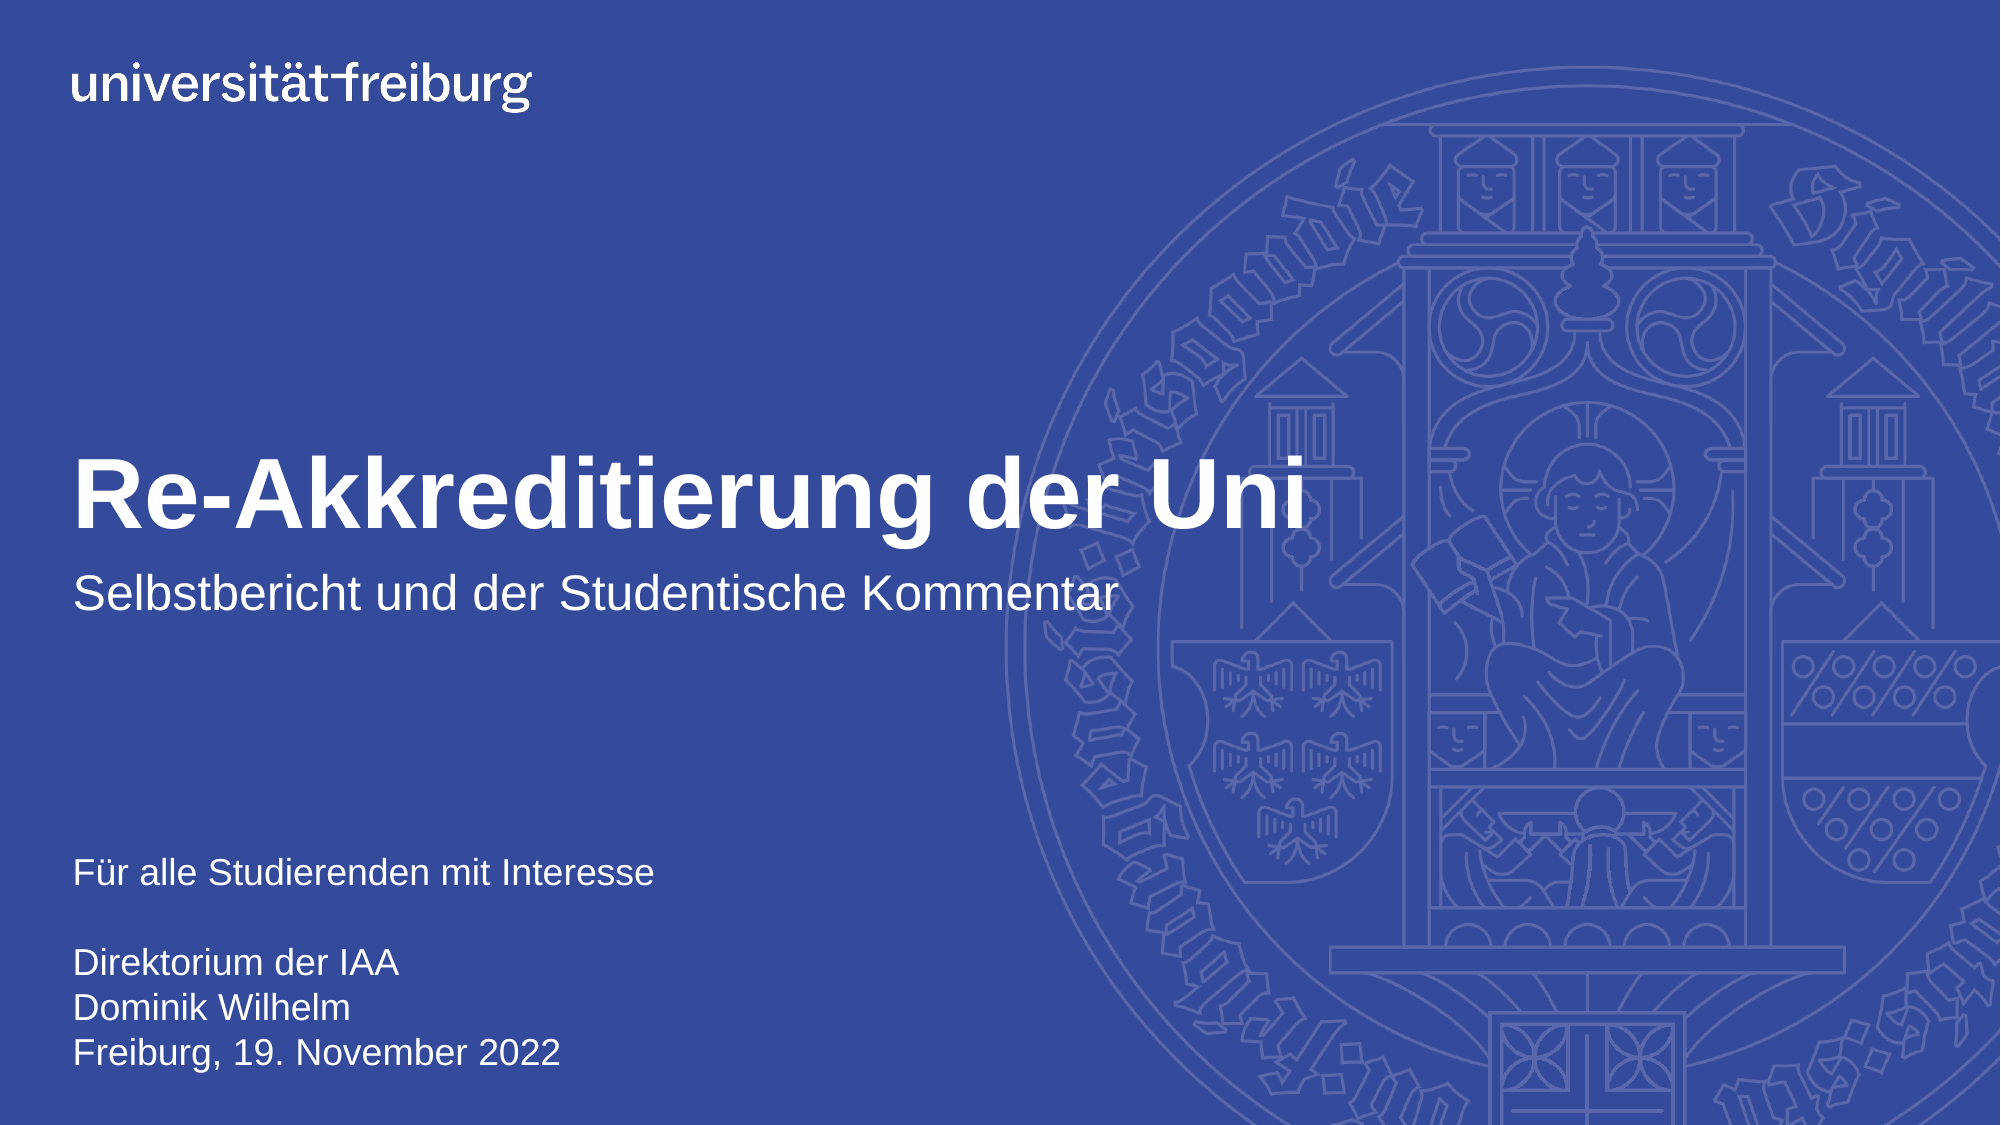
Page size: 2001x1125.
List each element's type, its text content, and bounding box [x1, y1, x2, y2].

subtitle Selbstbericht und der Studentische Kommentar [72, 562, 1933, 722]
title Re-Akkreditierung der Uni [72, 308, 1933, 545]
list Für alle Studierenden mit Interesse Direktorium der IAA Dominik Wilhelm Freiburg, 19. November 2022 [72, 795, 1473, 1073]
picture [72, 61, 534, 113]
